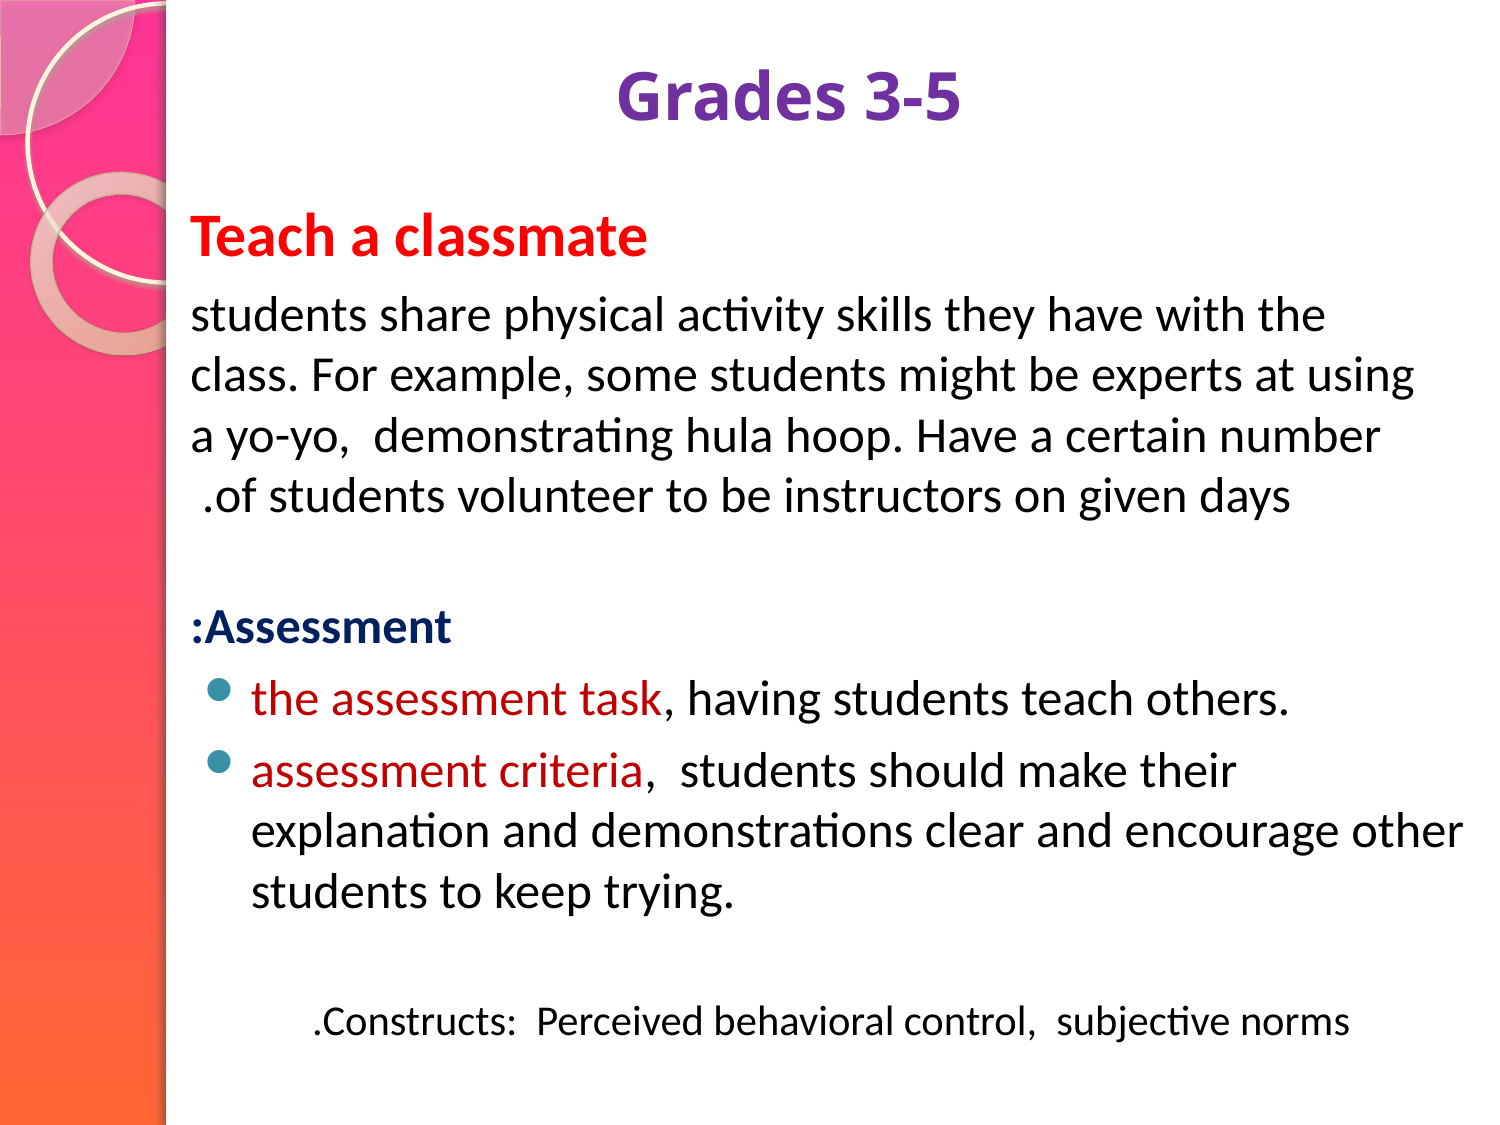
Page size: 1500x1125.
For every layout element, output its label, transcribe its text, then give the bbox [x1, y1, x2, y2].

list Teach a classmate students share physical activity skills they have with the class. For example, some students might be experts at using a yo-yo, demonstrating hula hoop. Have a certain number of students volunteer to be instructors on given days. Assessment: the assessment task, having students teach others. assessment criteria, students should make their explanation and demonstrations clear and encourage other students to keep trying. Constructs: Perceived behavioral control, subjective norms. [175, 187, 1500, 1125]
title Grades 3-5 [105, 0, 1456, 188]
